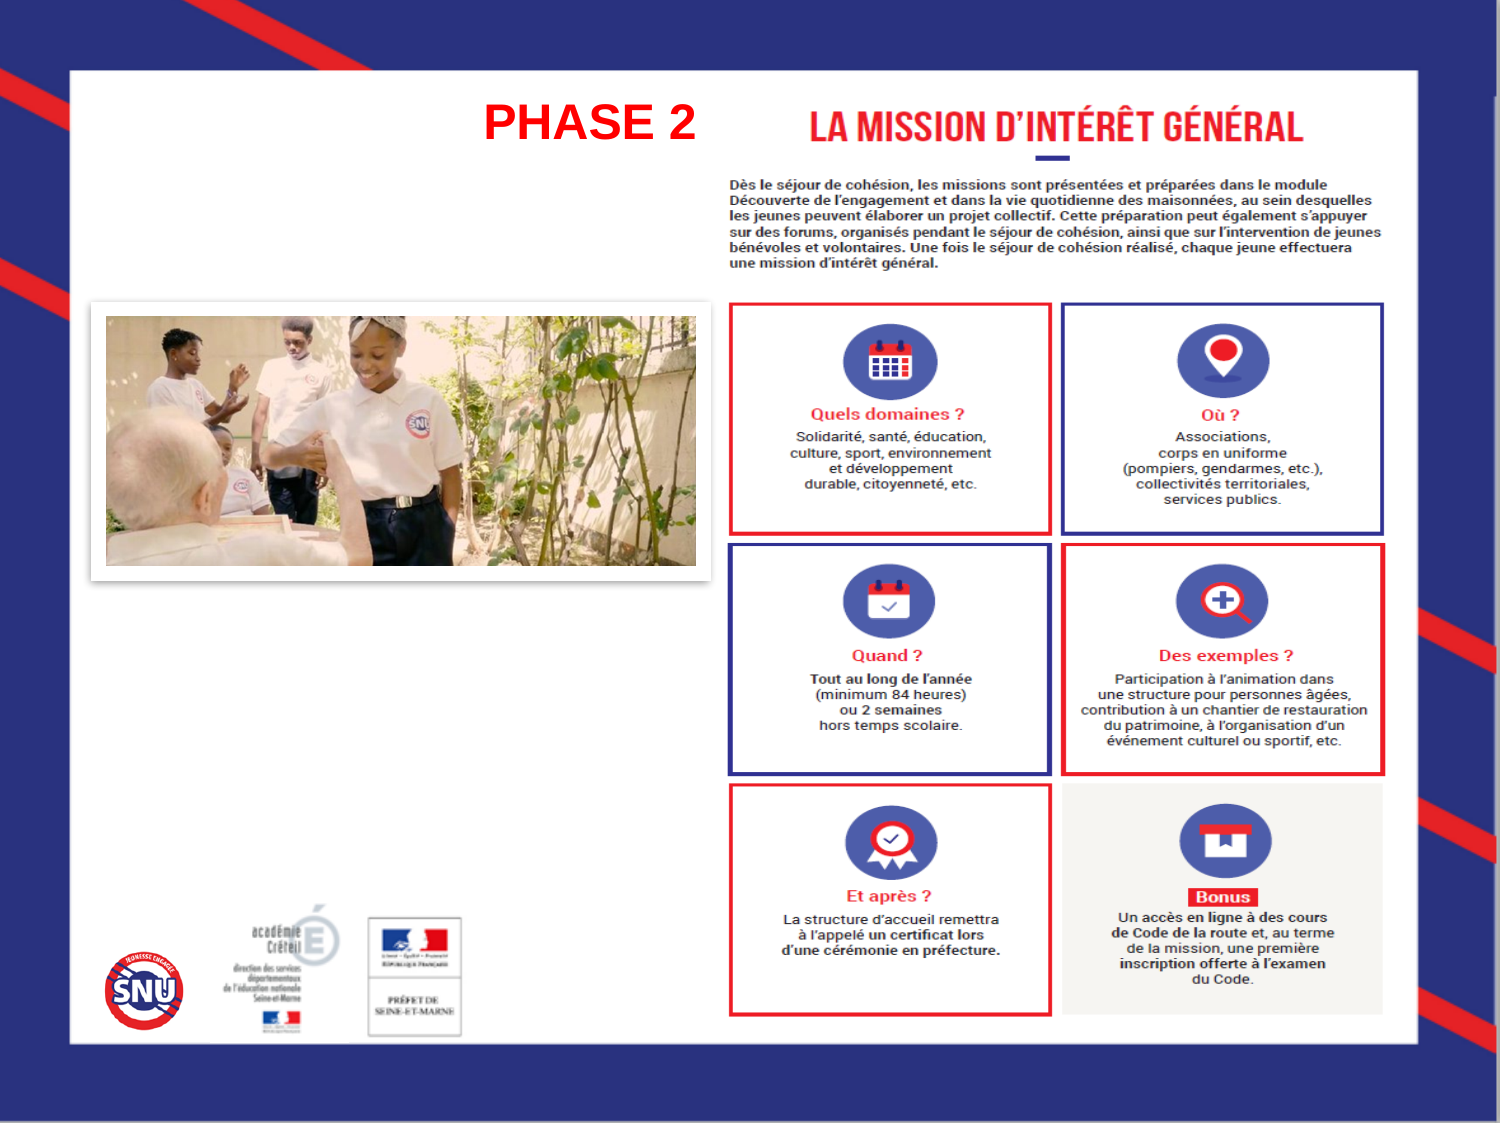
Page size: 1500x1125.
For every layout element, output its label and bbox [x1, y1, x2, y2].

picture [362, 913, 467, 1040]
list [0, 0, 1500, 1123]
picture [210, 902, 349, 1044]
picture [93, 948, 189, 1032]
picture [105, 93, 1407, 1032]
